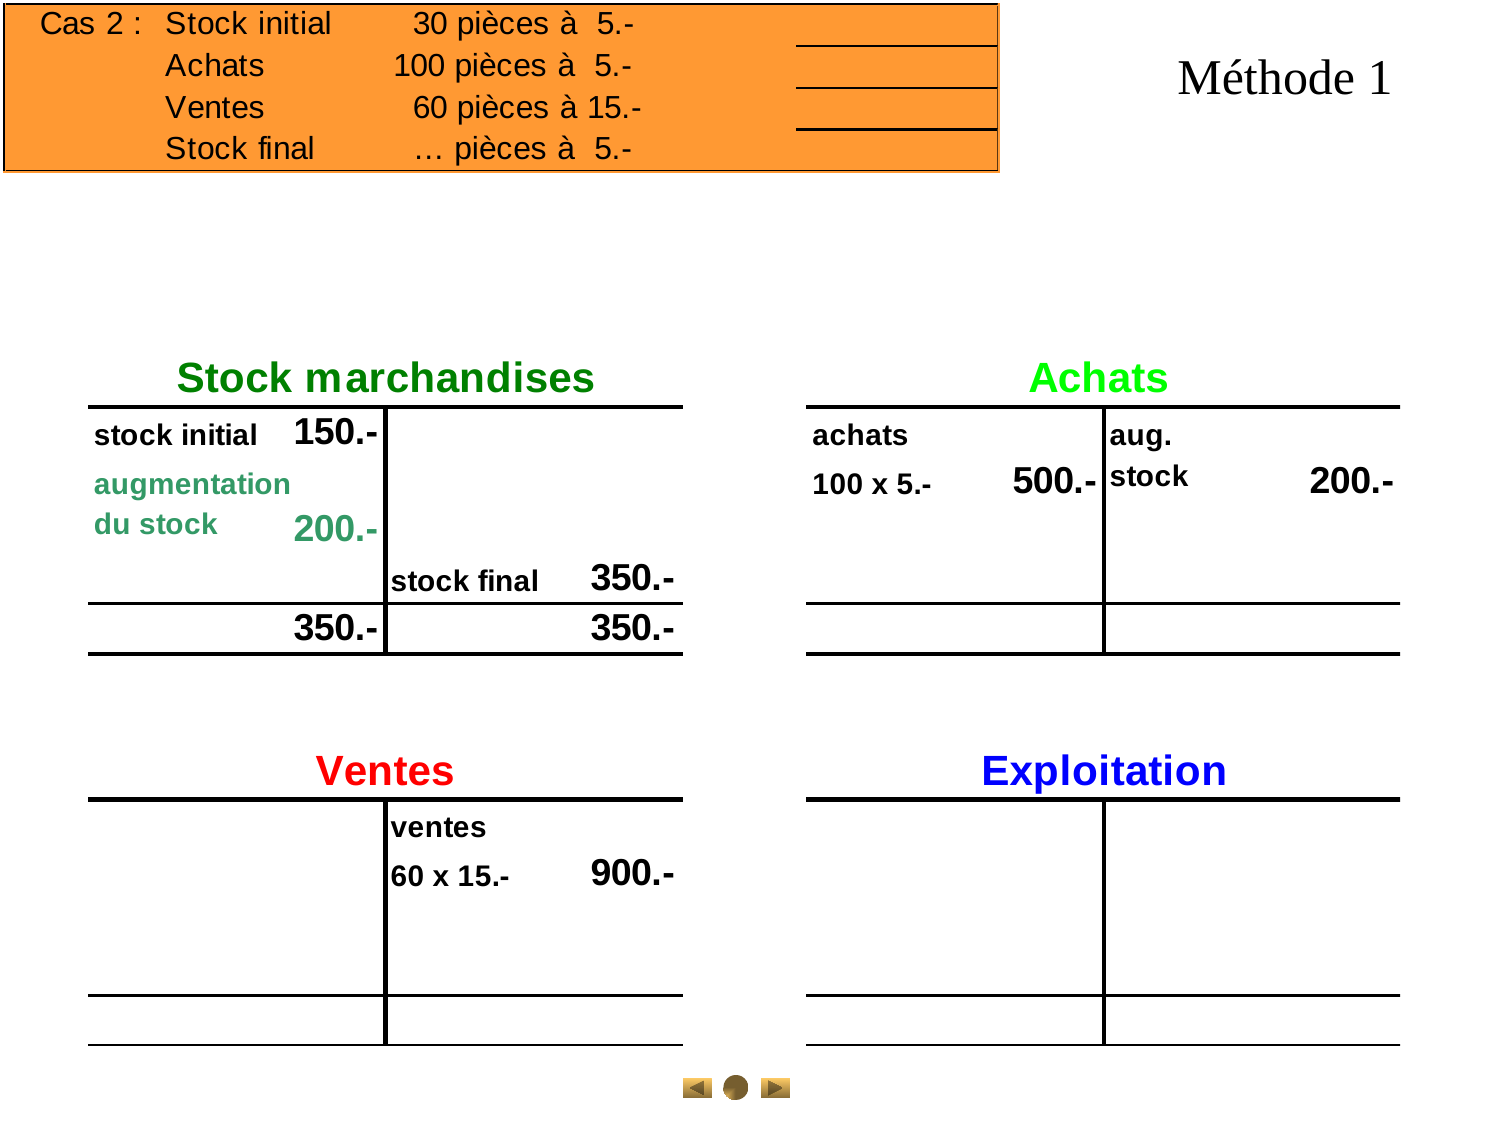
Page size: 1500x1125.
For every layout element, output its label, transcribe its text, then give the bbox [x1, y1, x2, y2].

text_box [87, 349, 1402, 1048]
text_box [3, 3, 1000, 173]
text_box Méthode 1 [1162, 37, 1475, 113]
